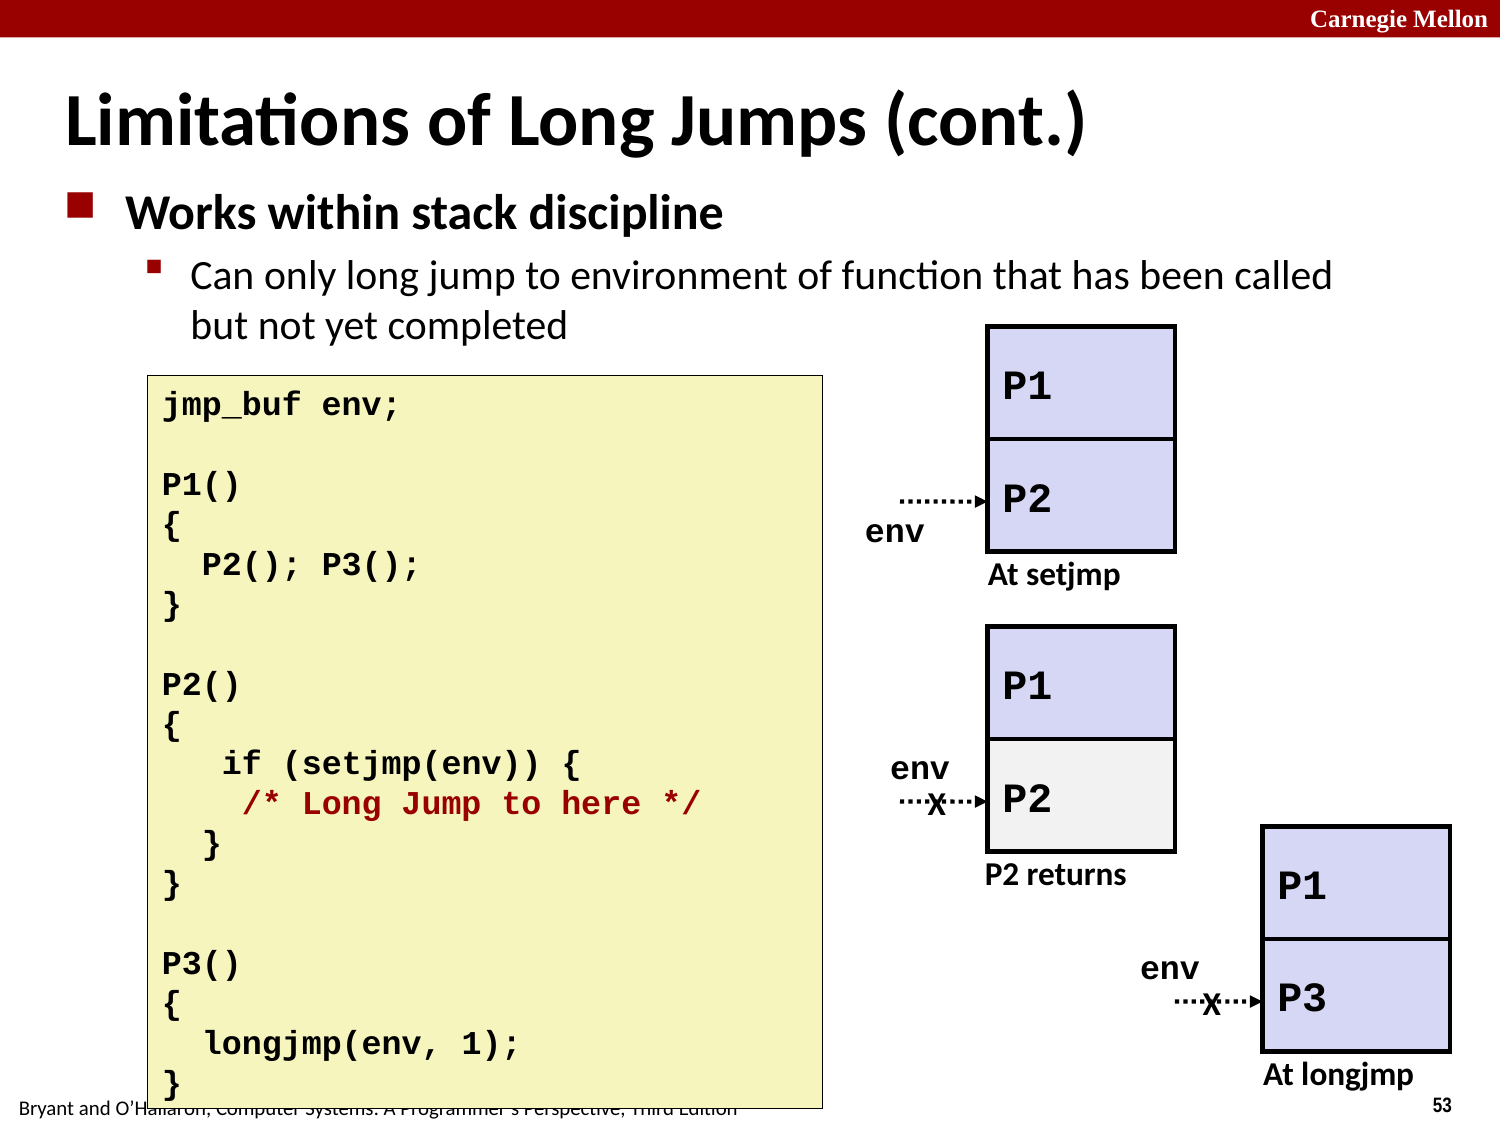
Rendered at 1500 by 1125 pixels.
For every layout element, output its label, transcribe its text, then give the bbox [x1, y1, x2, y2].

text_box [849, 326, 1176, 601]
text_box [874, 626, 1176, 901]
list Works within stack discipline Can only long jump to environment of function that has been called but not yet completed [53, 171, 1417, 363]
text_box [1124, 826, 1451, 1101]
text_box jmp_buf env; P1() { P2(); P3(); } P2() { if (setjmp(env)) { /* Long Jump to here */ } } P3() { longjmp(env, 1); } [147, 374, 822, 1109]
title Limitations of Long Jumps (cont.) [49, 68, 1353, 163]
